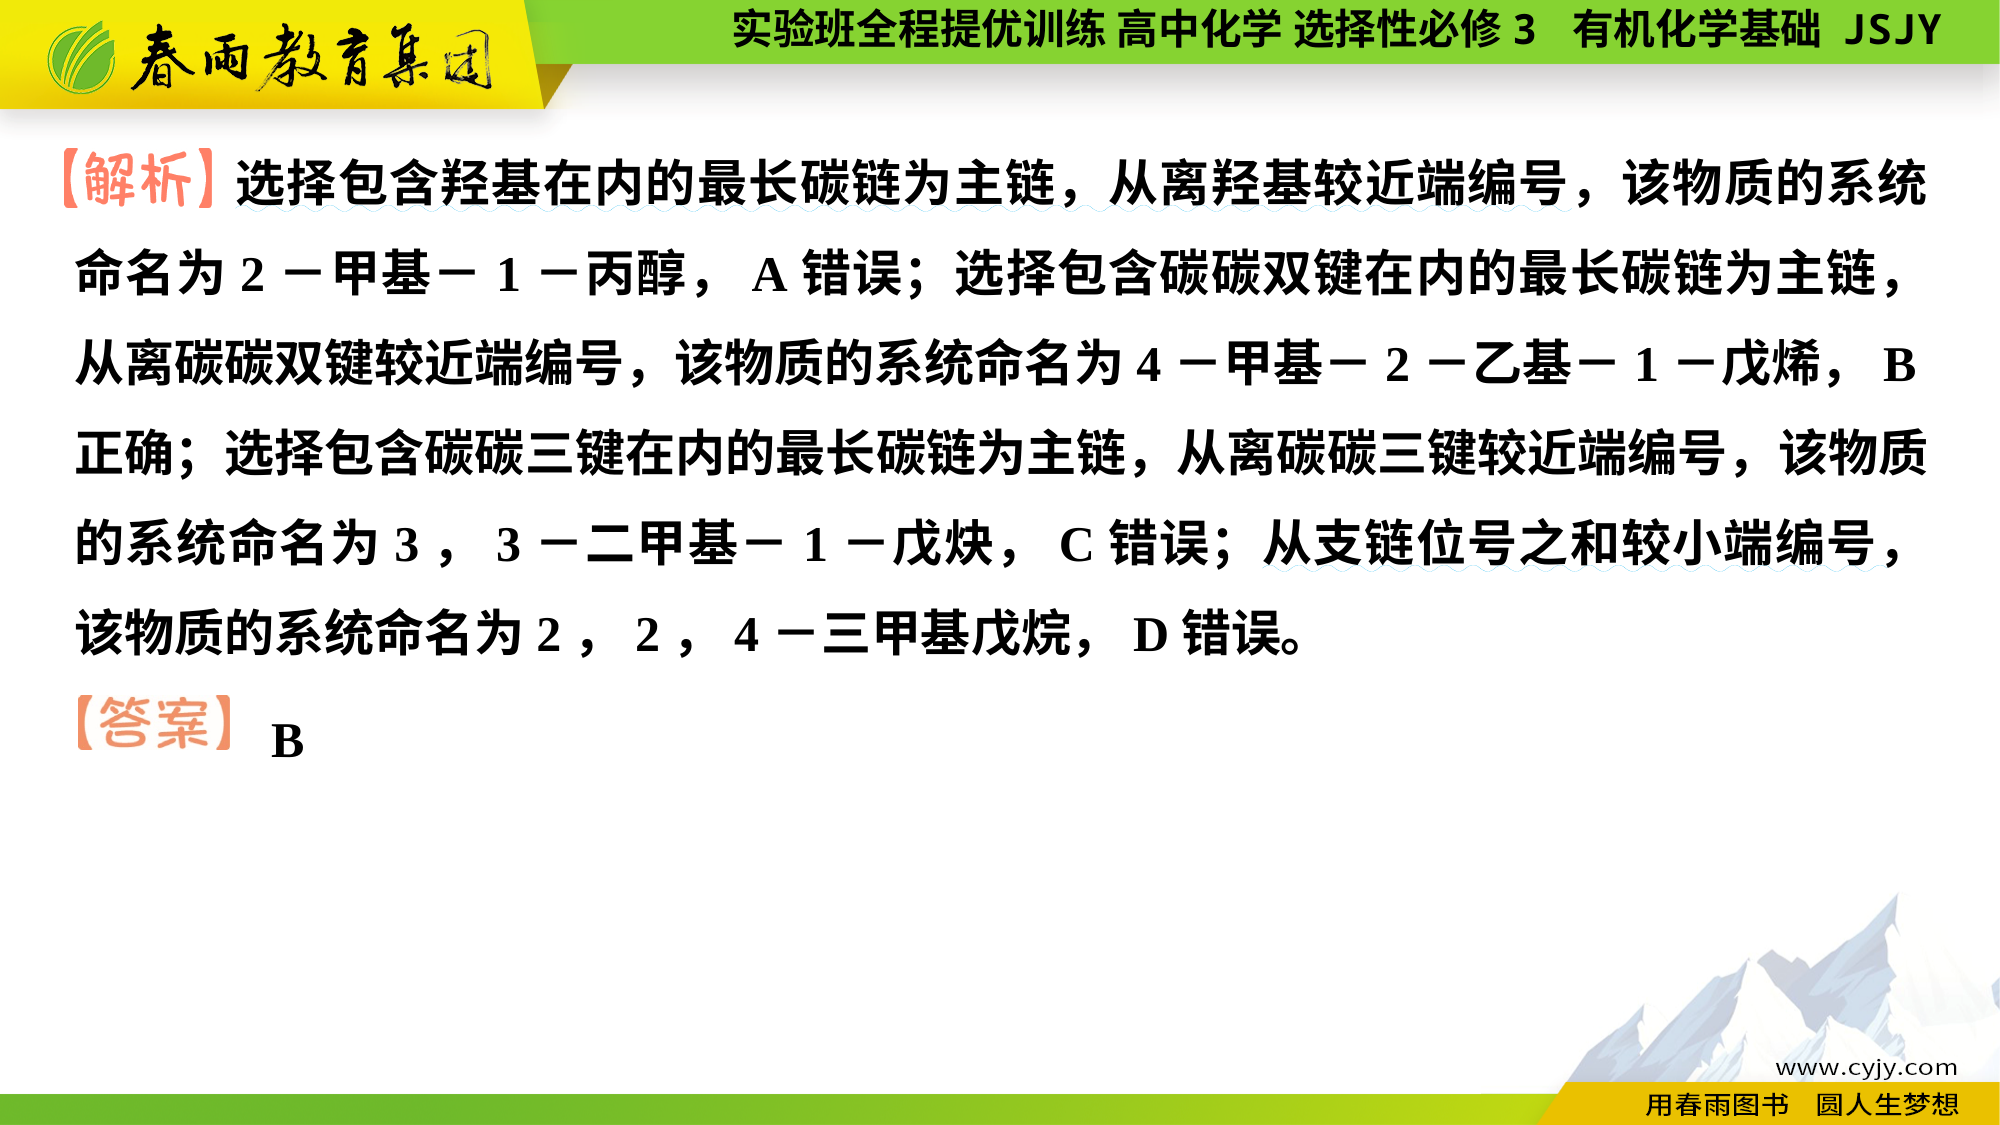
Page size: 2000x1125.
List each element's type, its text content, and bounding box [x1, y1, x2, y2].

list 选择包含羟基在内的最长碳链为主链，从离羟基较近端编号，该物质的系统命名为2－甲基－1－丙醇，A错误；选择包含碳碳双键在内的最长碳链为主链，从离碳碳双键较近端编号，该物质的系统命名为4－甲基－2－乙基－1－戊烯，B正确；选择包含碳碳三键在内的最长碳链为主链，从离碳碳三键较近端编号，该物质的系统命名为3，3－二甲基－1－戊炔，C错误；从支链位号之和较小端编号，该物质的系统命名为2，2，4－三甲基戊烷，D错误。 [59, 113, 1944, 663]
text_box B [256, 669, 320, 775]
picture [0, 0, 2000, 1125]
